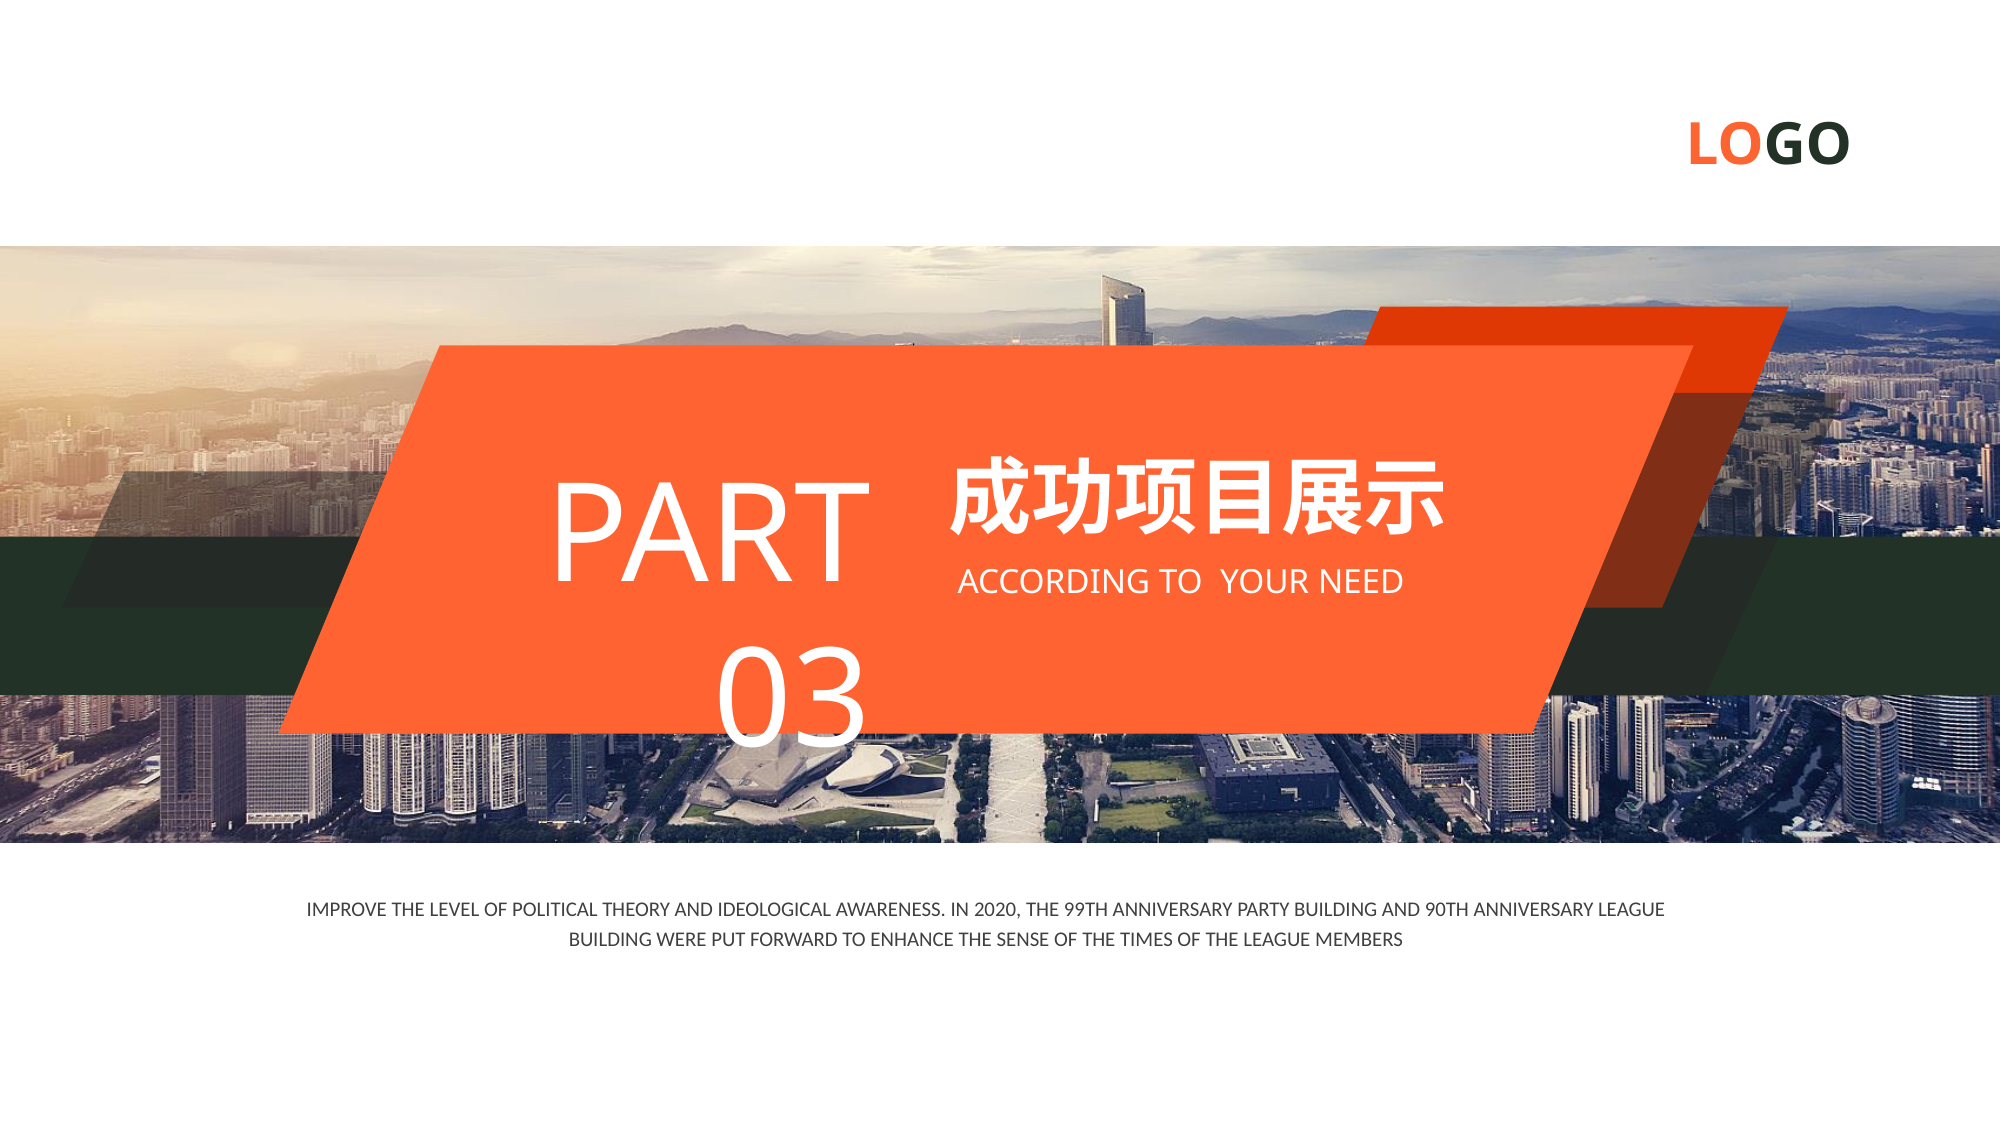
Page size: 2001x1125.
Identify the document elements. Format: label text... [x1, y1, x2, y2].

text_box IMPROVE THE LEVEL OF POLITICAL THEORY AND IDEOLOGICAL AWARENESS. IN 2020, THE 99TH ANNIVERSARY PARTY BUILDING AND 90TH ANNIVERSARY LEAGUE BUILDING WERE PUT FORWARD TO ENHANCE THE SENSE OF THE TIMES OF THE LEAGUE MEMBERS [265, 883, 1706, 958]
text_box LOGO [1614, 98, 1924, 184]
picture [0, 246, 2000, 843]
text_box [405, 436, 1529, 618]
